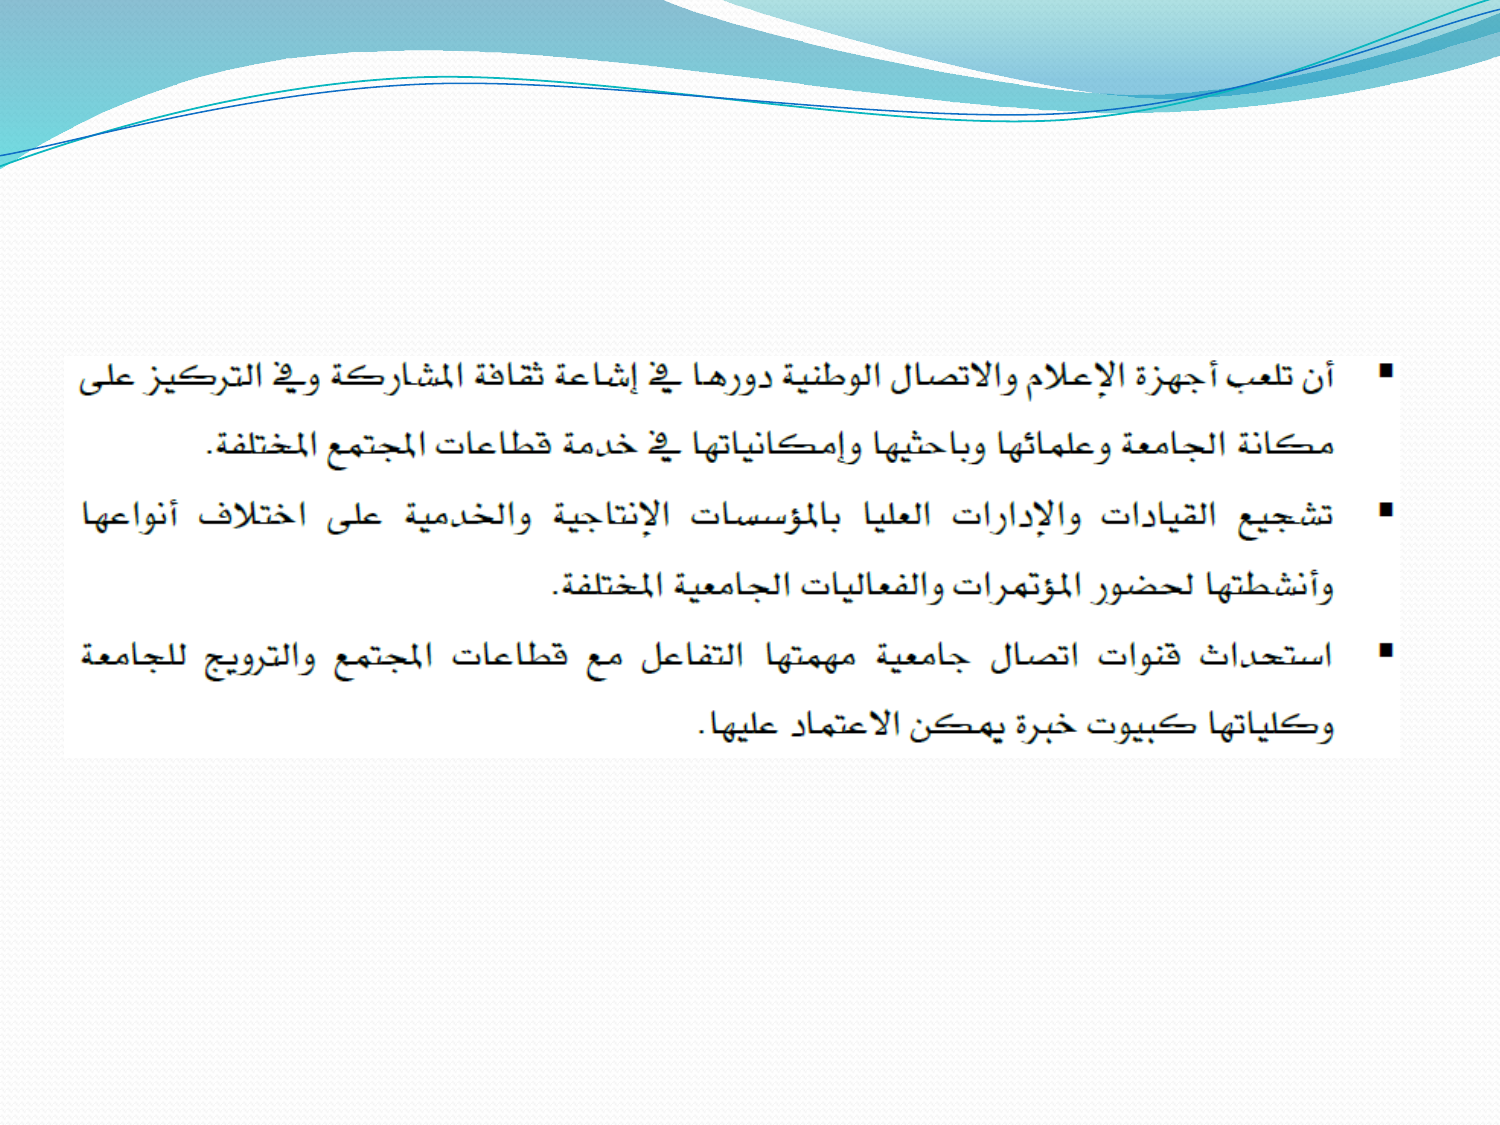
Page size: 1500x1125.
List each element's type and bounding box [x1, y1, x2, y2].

picture [64, 356, 1401, 758]
